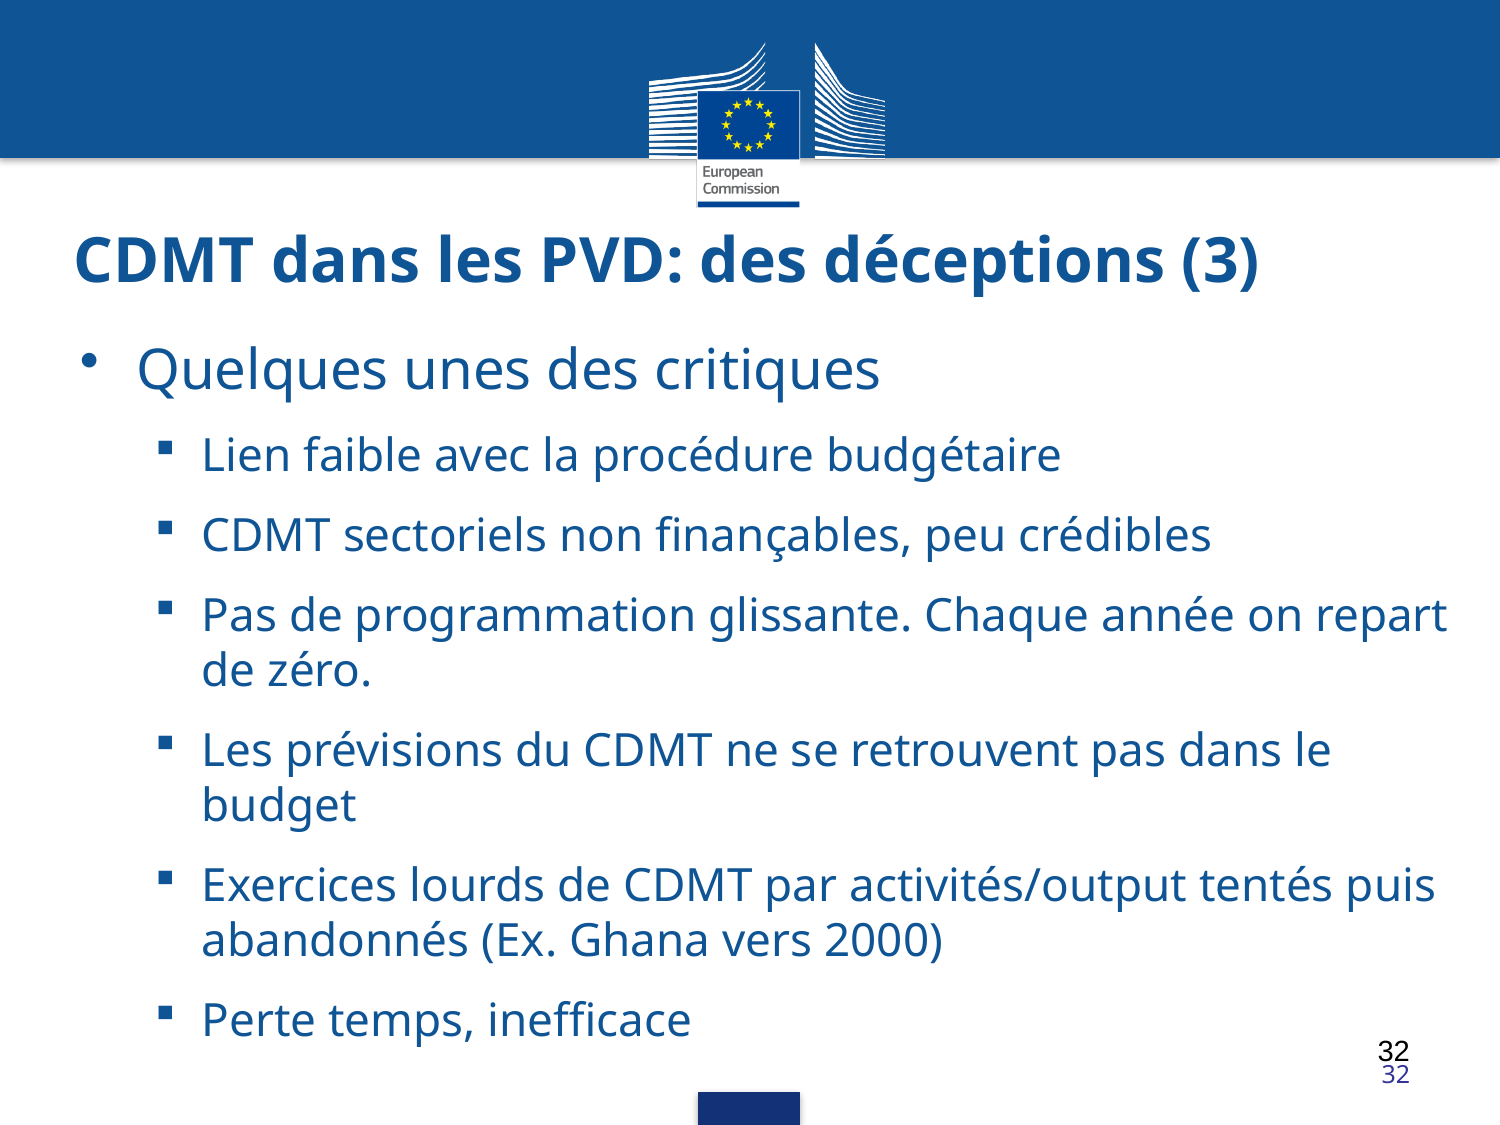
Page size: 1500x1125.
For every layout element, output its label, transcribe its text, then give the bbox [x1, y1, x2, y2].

slide_number 32 [1074, 1024, 1426, 1103]
picture [649, 42, 885, 163]
list Quelques unes des critiques Lien faible avec la procédure budgétaire CDMT sectoriels non finançables, peu crédibles Pas de programmation glissante. Chaque année on repart de zéro. Les prévisions du CDMT ne se retrouvent pas dans le budget Exercices lourds de CDMT par activités/output tentés puis abandonnés (Ex. Ghana vers 2000) Perte temps, inefficace [64, 325, 1477, 1124]
title CDMT dans les PVD: des déceptions (3) [0, 163, 1500, 352]
